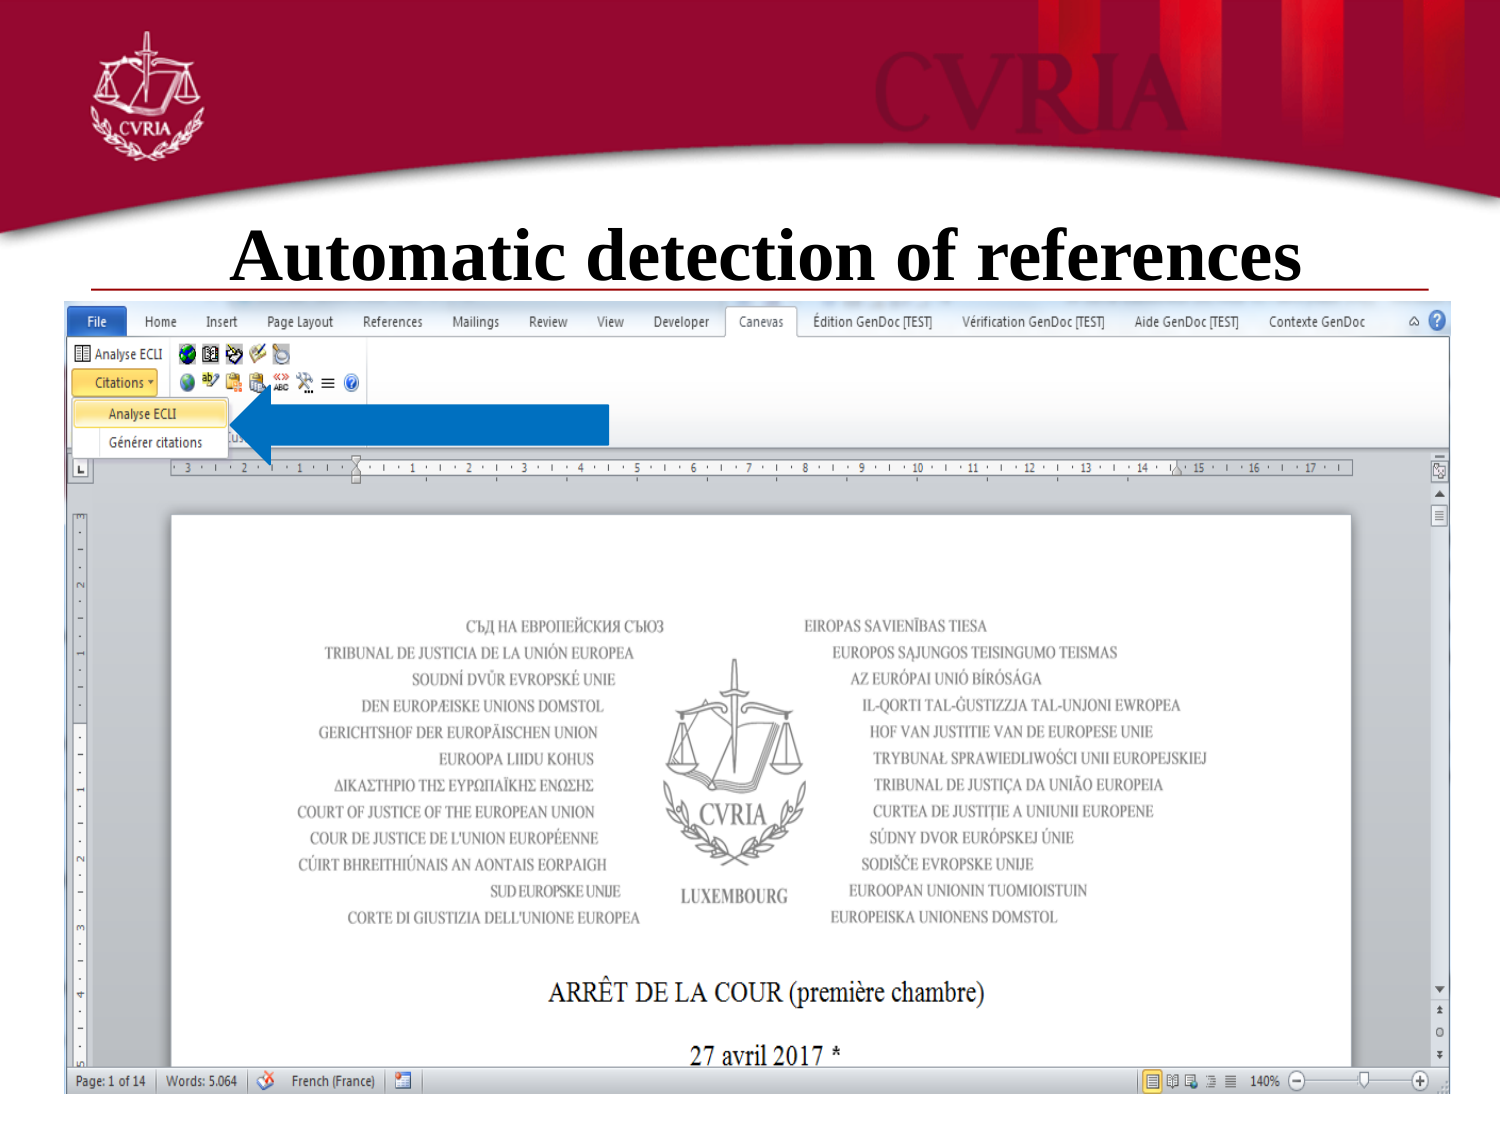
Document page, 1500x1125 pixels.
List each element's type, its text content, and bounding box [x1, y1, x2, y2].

picture [64, 300, 1452, 1095]
title Automatic detection of references [97, 115, 1436, 294]
picture [0, 0, 1500, 257]
